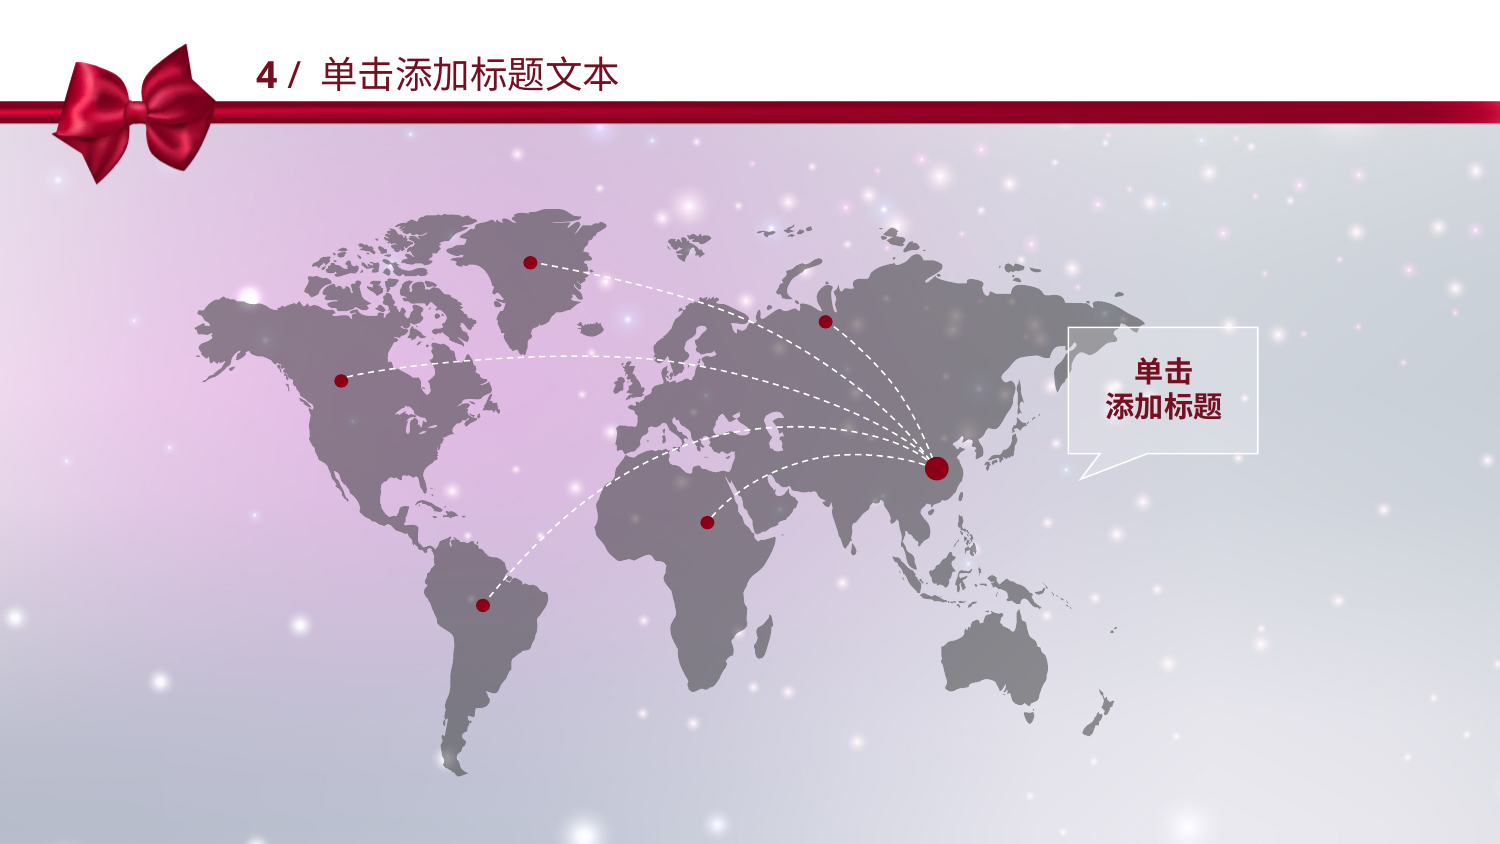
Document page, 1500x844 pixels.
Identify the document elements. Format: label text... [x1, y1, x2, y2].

picture [0, 0, 1500, 844]
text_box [194, 209, 1145, 777]
text_box 单击 添加标题 [1145, 345, 1238, 431]
text_box 4 / 单击添加标题文本 [241, 43, 635, 104]
text_box [1145, 327, 1258, 455]
